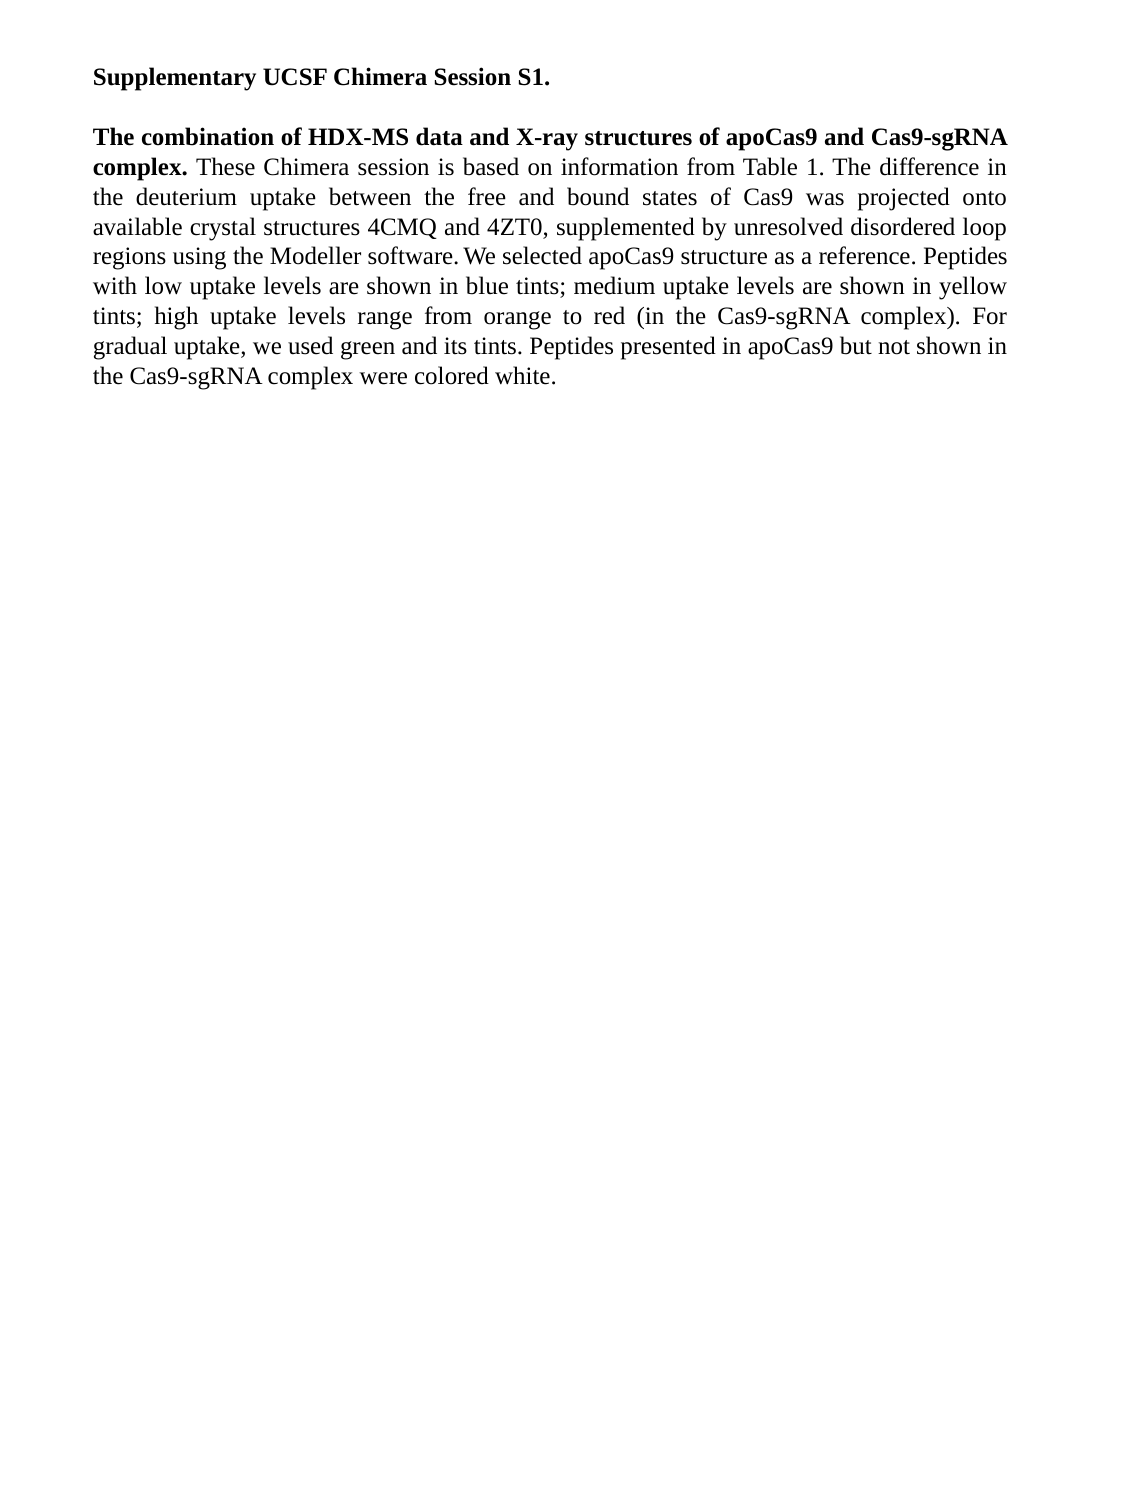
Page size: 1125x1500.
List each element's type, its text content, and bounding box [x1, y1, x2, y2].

text_box Supplementary UCSF Chimera Session S1. The combination of HDX-MS data and X-ray structures of apoCas9 and Cas9-sgRNA complex. These Chimera session is based on information from Table 1. The difference in the deuterium uptake between the free and bound states of Cas9 was projected onto available crystal structures 4CMQ and 4ZT0, supplemented by unresolved disordered loop regions using the Modeller software. We selected apoCas9 structure as a reference. Peptides with low uptake levels are shown in blue tints; medium uptake levels are shown in yellow tints; high uptake levels range from orange to red (in the Cas9-sgRNA complex). For gradual uptake, we used green and its tints. Peptides presented in apoCas9 but not shown in the Cas9-sgRNA complex were colored white. [78, 53, 1024, 398]
